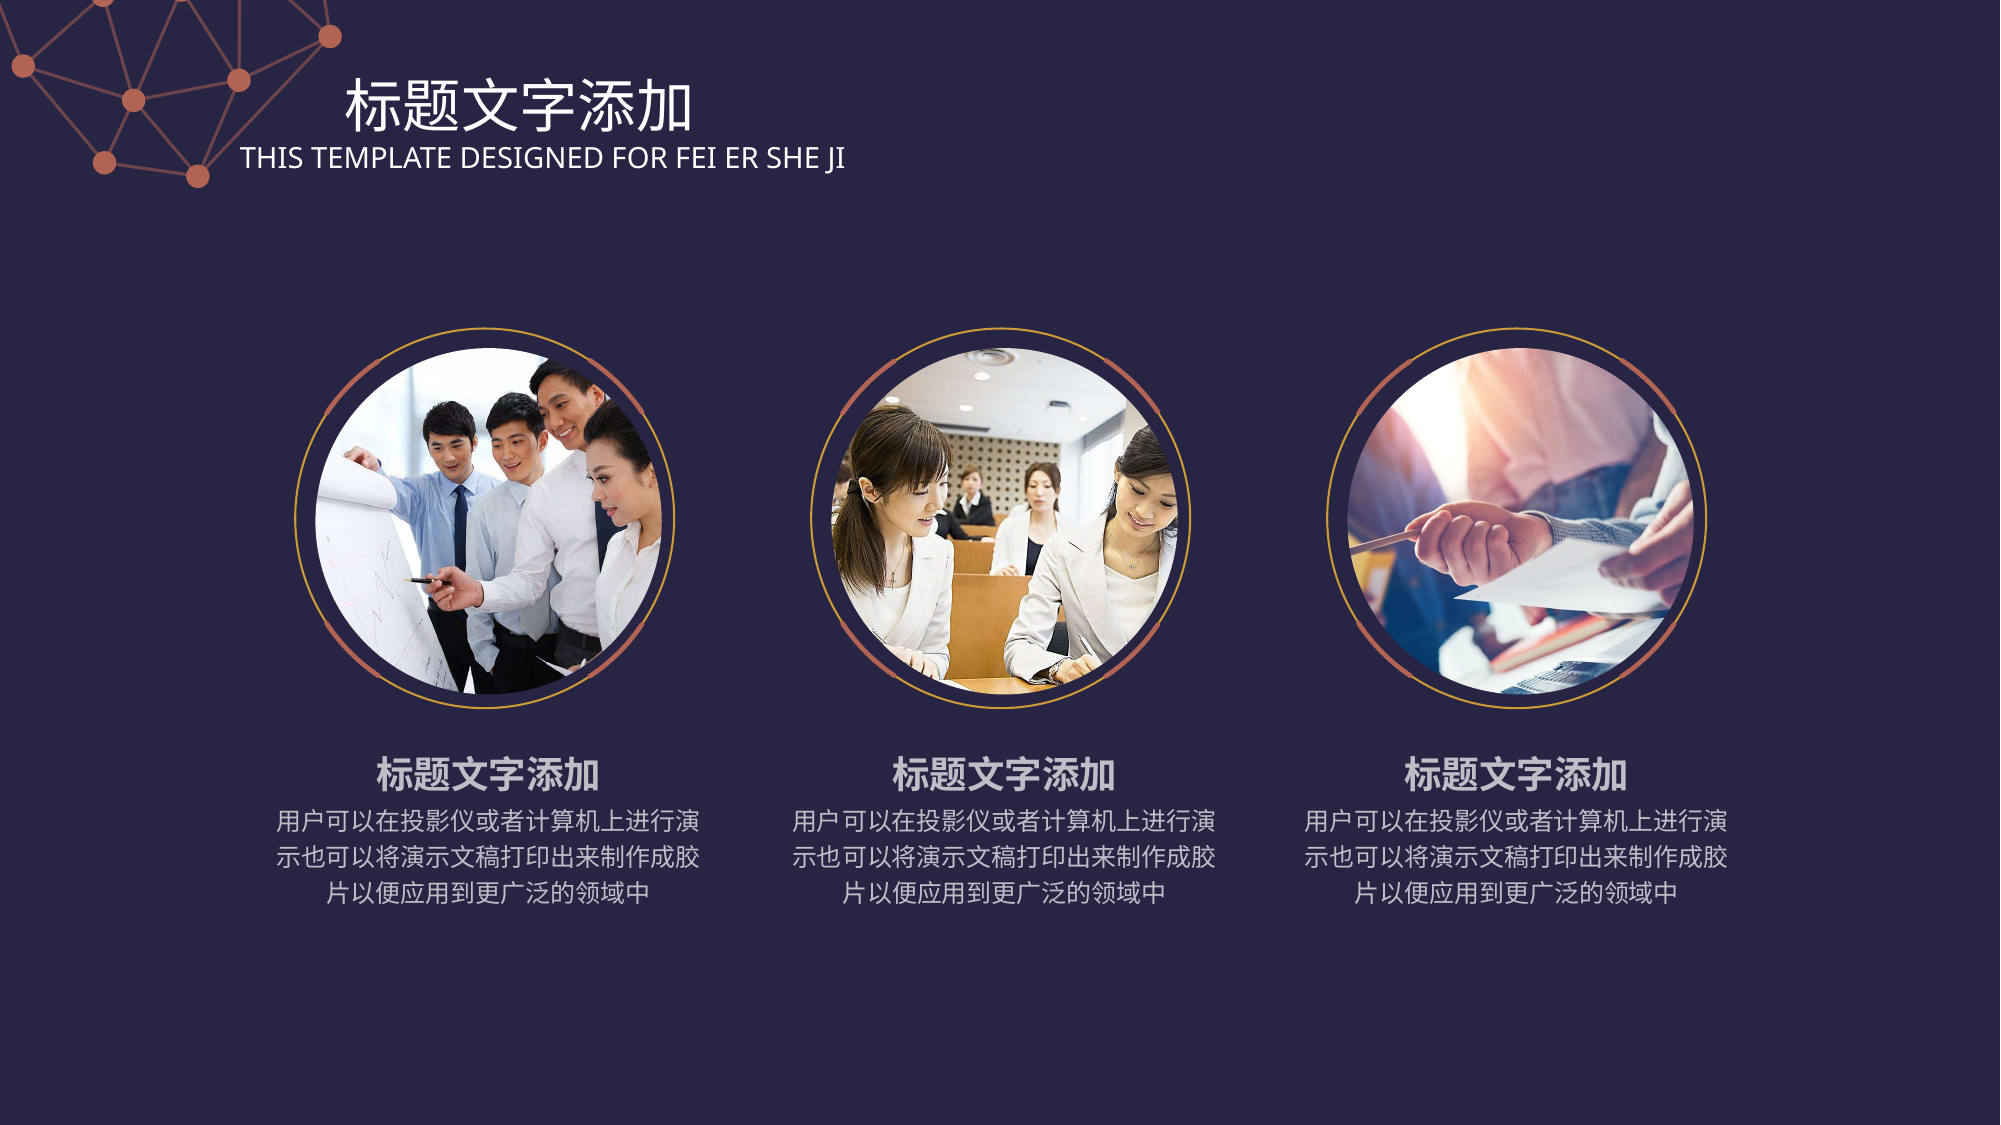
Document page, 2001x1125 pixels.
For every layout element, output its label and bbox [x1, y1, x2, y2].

picture [831, 348, 1178, 695]
text_box [770, 734, 1239, 917]
text_box [254, 734, 723, 917]
text_box [327, 61, 759, 183]
text_box [294, 328, 675, 709]
picture [315, 348, 662, 695]
picture [1347, 348, 1694, 695]
text_box [0, 0, 339, 156]
text_box [1282, 734, 1751, 917]
text_box [1326, 328, 1707, 709]
text_box [810, 328, 1191, 709]
